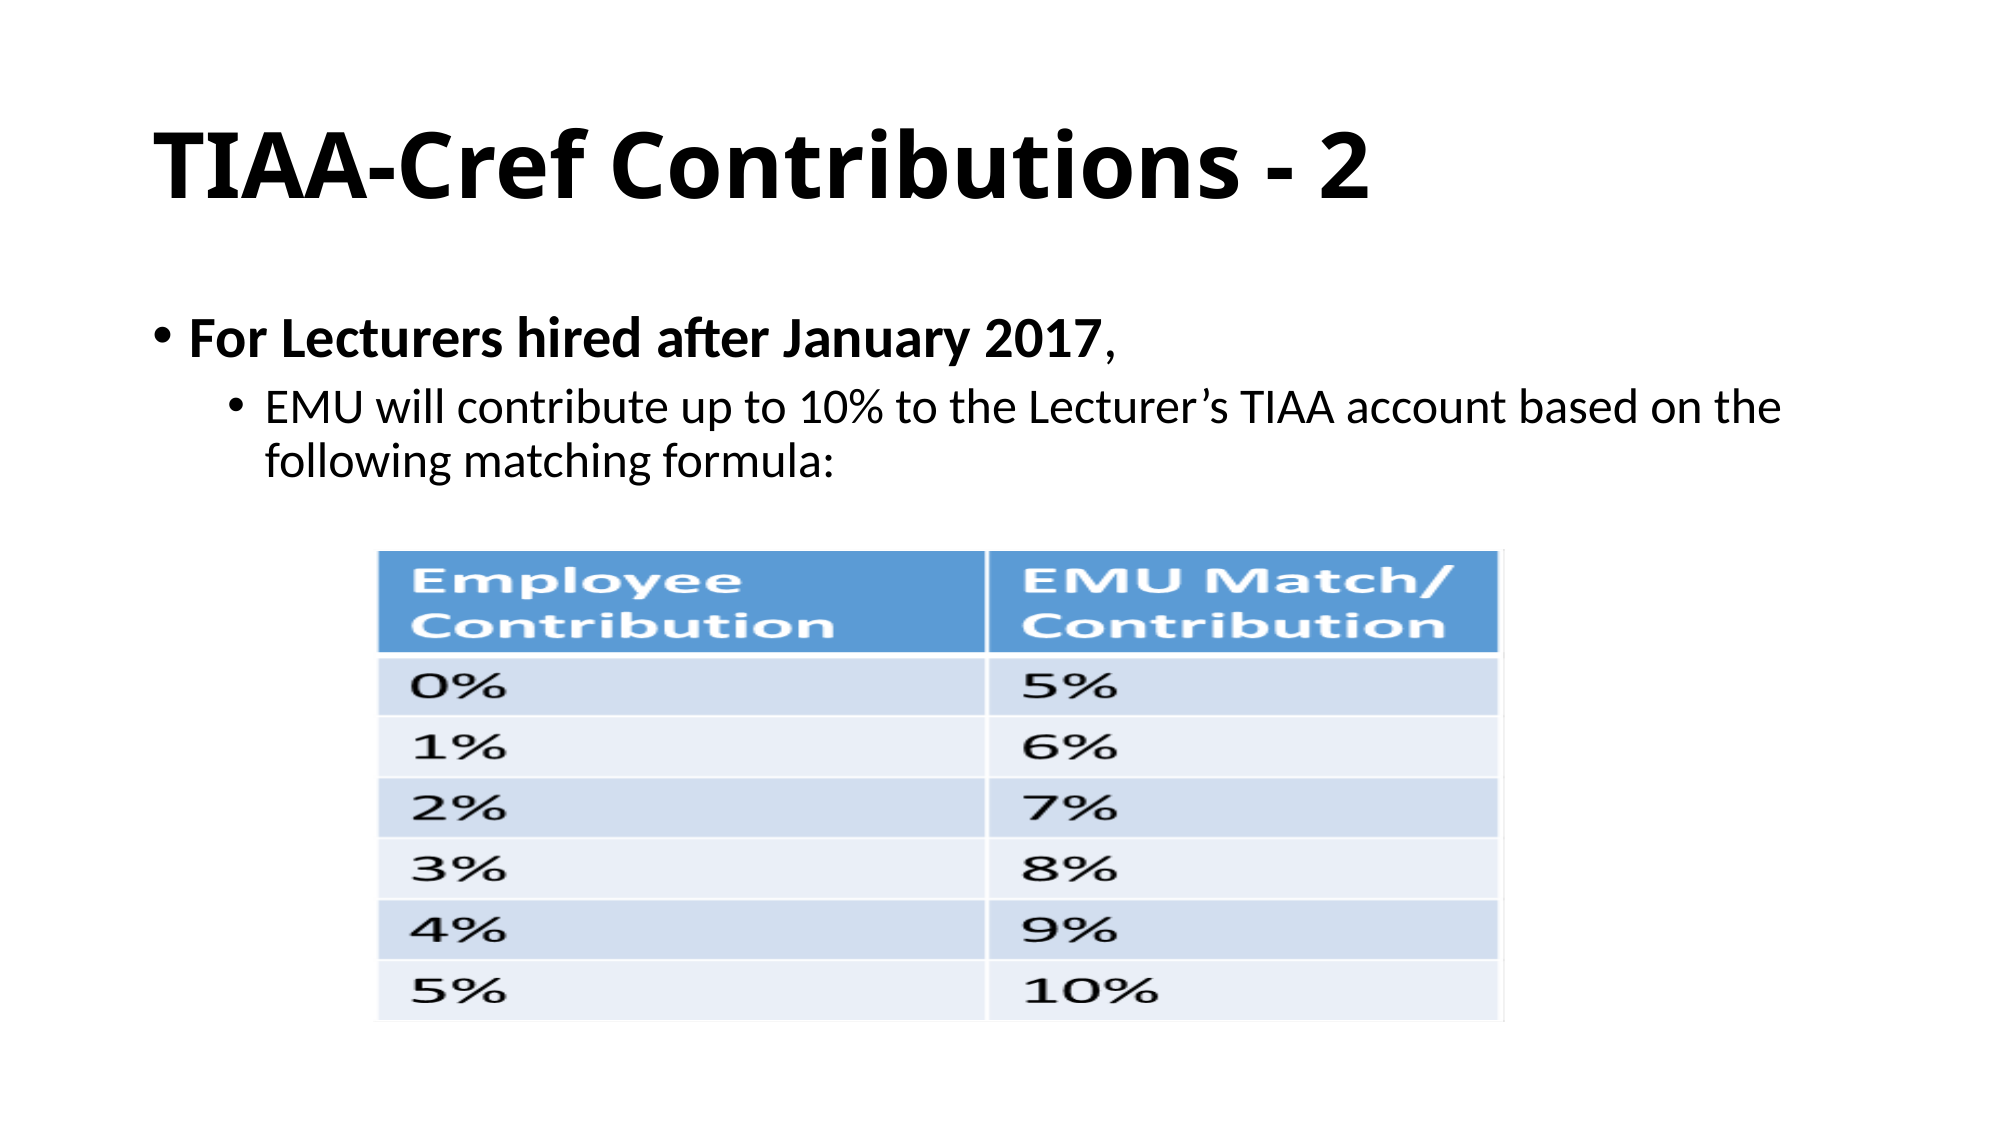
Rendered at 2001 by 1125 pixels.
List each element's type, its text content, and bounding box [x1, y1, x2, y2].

list For Lecturers hired after January 2017, EMU will contribute up to 10% to the Lecturer’s TIAA account based on the following matching formula: [137, 299, 1863, 1014]
picture [373, 544, 1511, 1036]
title TIAA-Cref Contributions - 2 [137, 59, 1863, 278]
